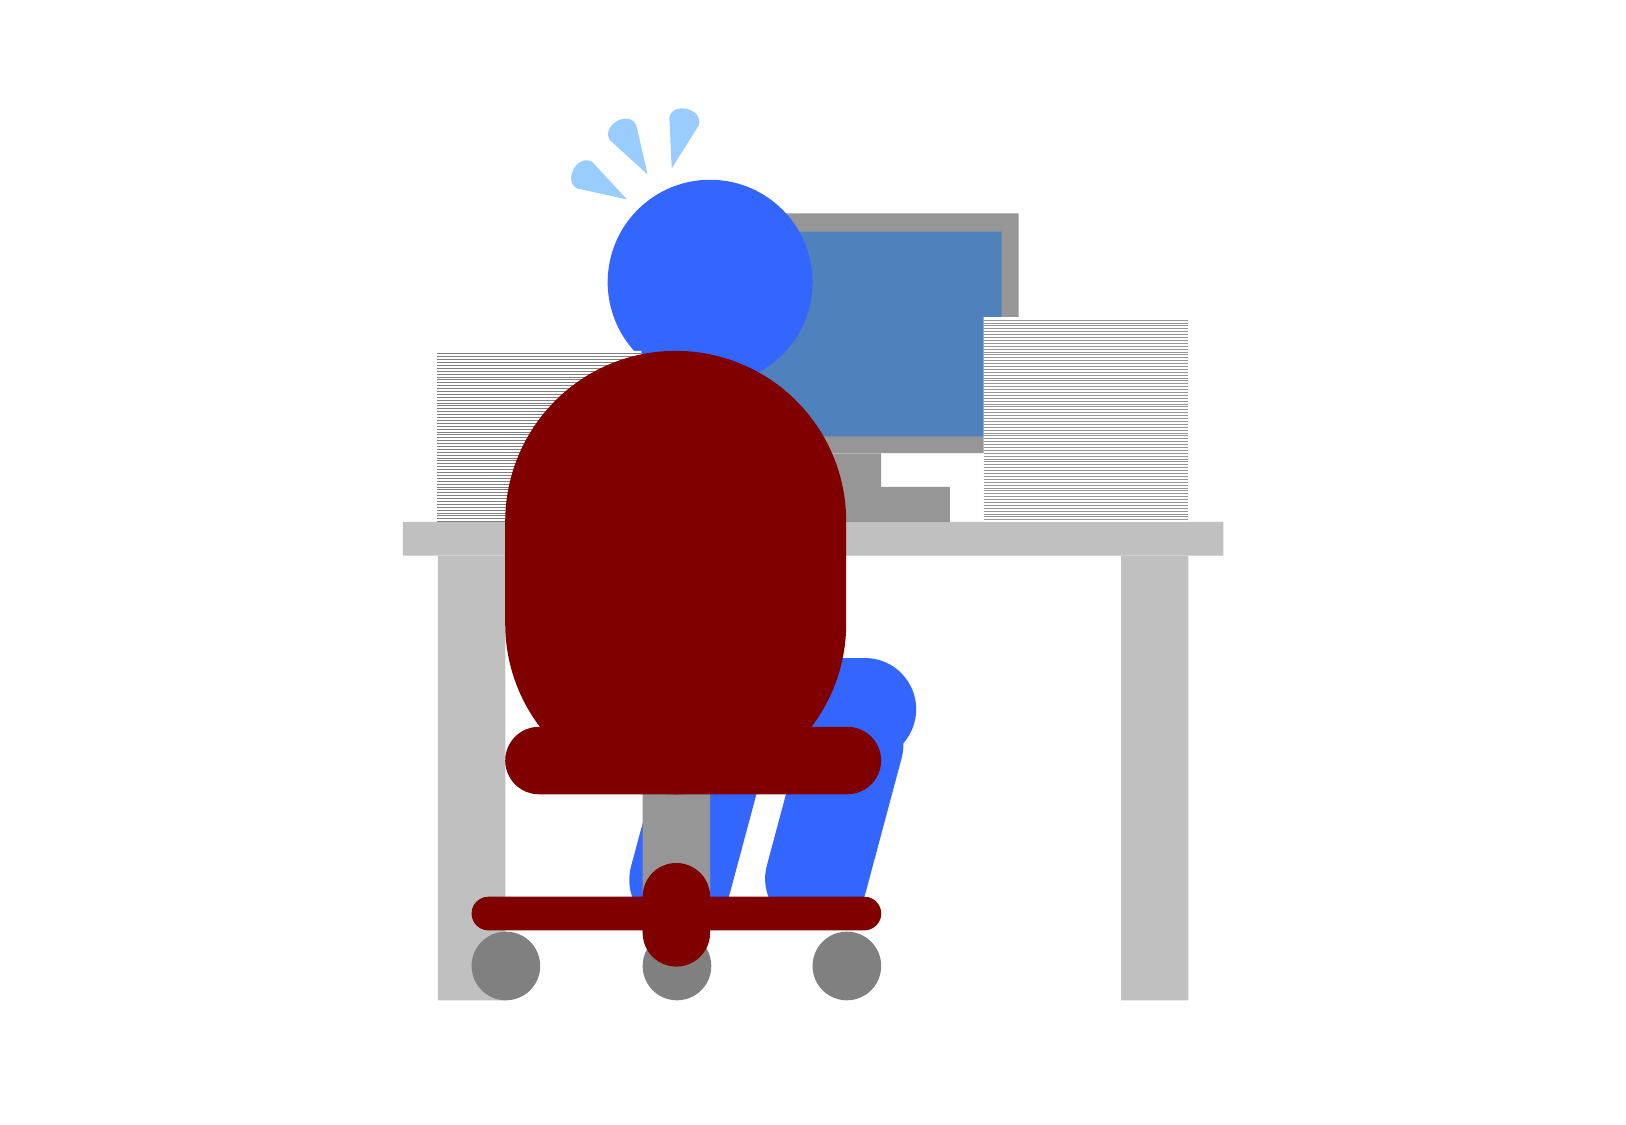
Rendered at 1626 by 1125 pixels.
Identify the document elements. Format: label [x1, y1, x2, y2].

text_box [402, 111, 1224, 1001]
